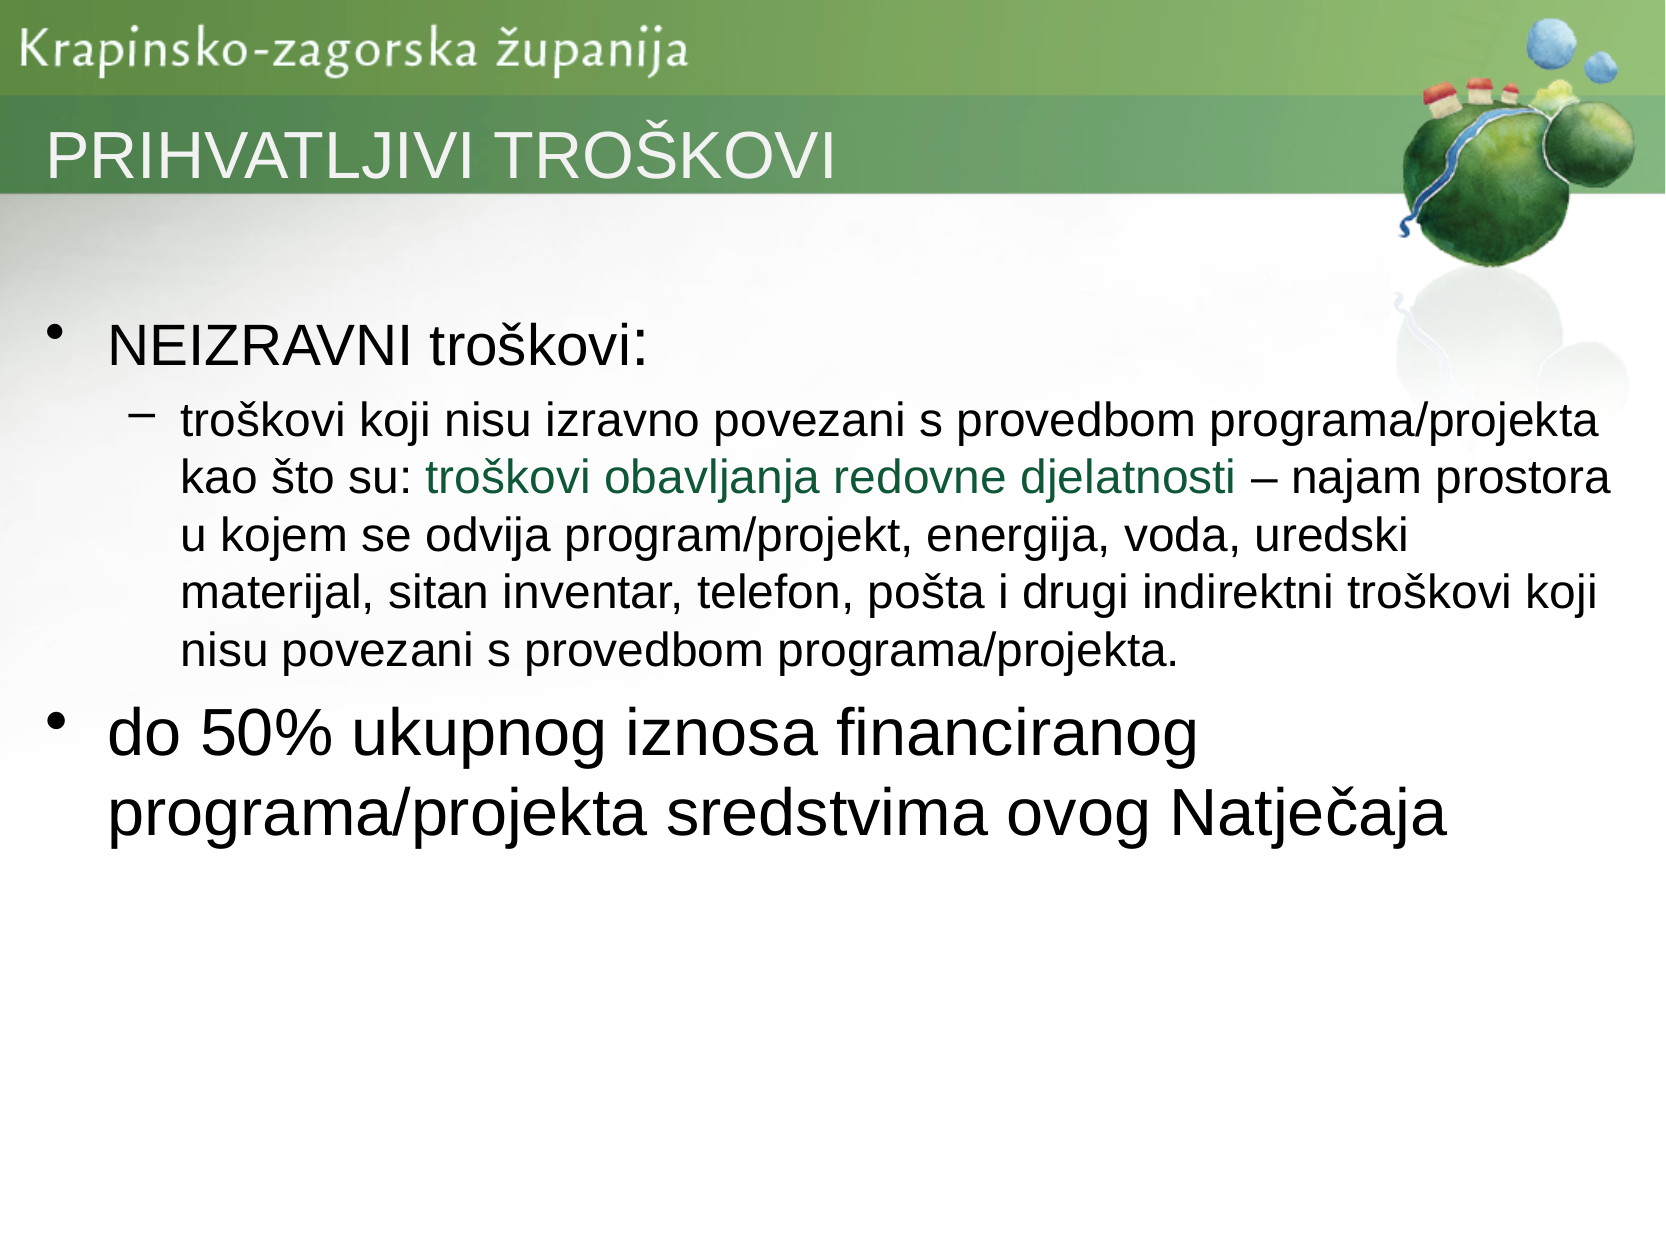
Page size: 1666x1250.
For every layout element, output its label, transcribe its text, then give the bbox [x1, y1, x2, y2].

list PRIHVATLJIVI TROŠKOVI NEIZRAVNI troškovi: troškovi koji nisu izravno povezani s provedbom programa/projekta kao što su: troškovi obavljanja redovne djelatnosti – najam prostora u kojem se odvija program/projekt, energija, voda, uredski materijal, sitan inventar, telefon, pošta i drugi indirektni troškovi koji nisu povezani s provedbom programa/projekta. do 50% ukupnog iznosa financiranog programa/projekta sredstvima ovog Natječaja [28, 103, 1632, 1220]
picture [0, 0, 1666, 1250]
